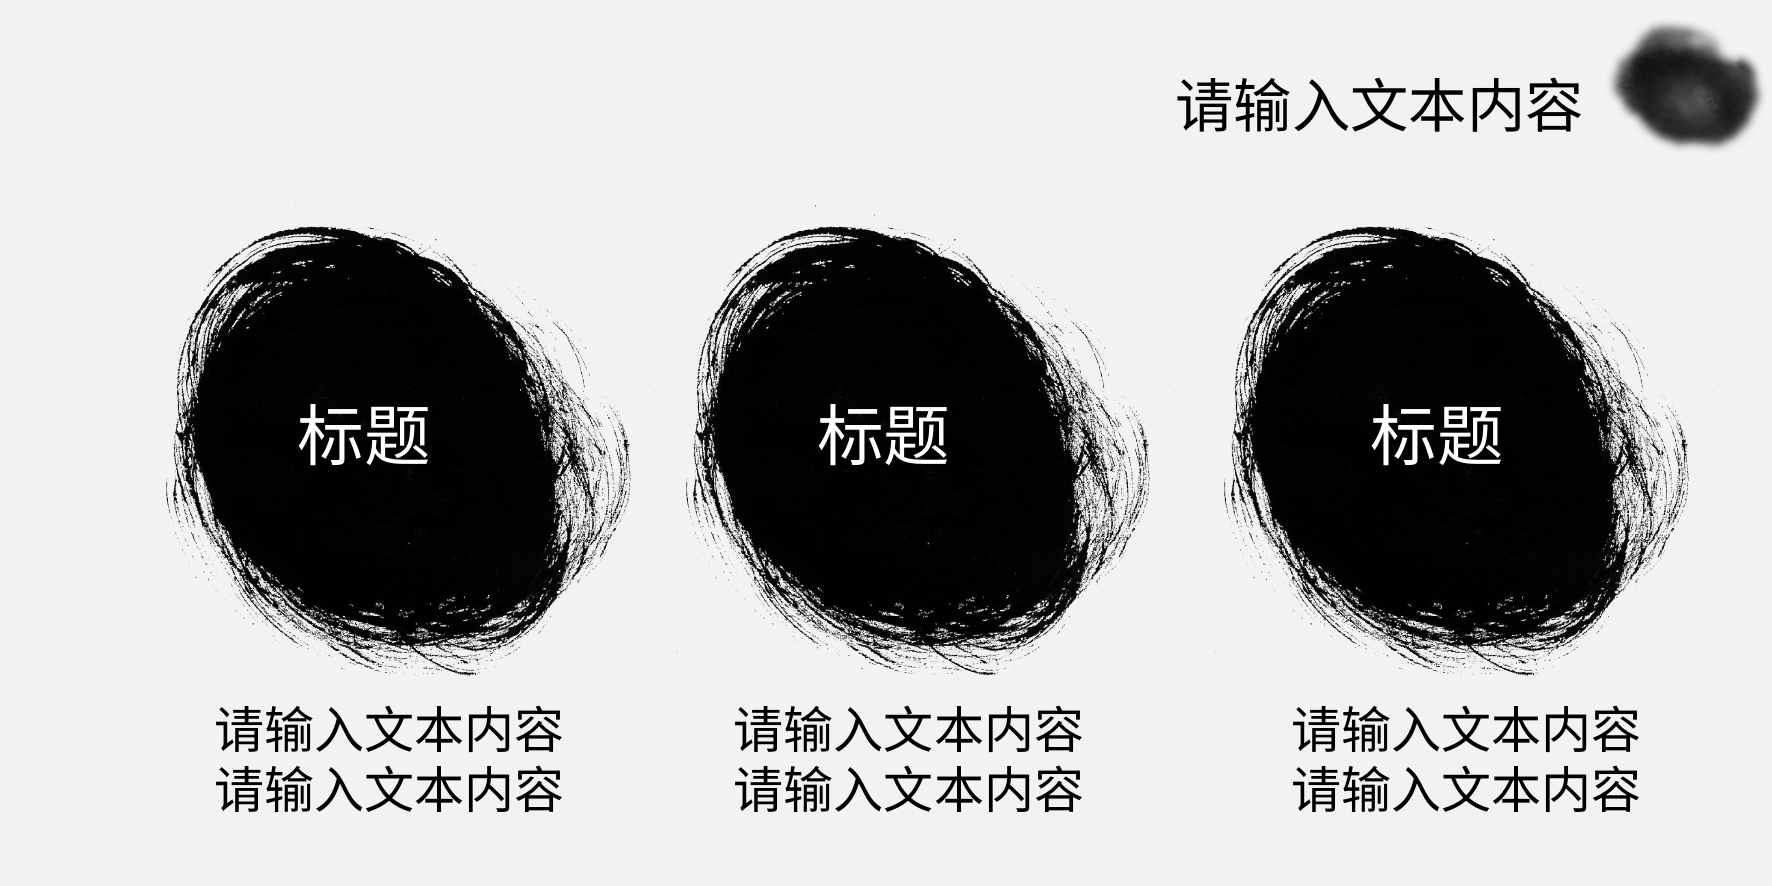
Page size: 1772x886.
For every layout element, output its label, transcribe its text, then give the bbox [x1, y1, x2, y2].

picture [144, 205, 1184, 725]
text_box 请输入文本内容 [1161, 61, 1596, 147]
text_box 请输入文本内容 请输入文本内容 [719, 725, 1184, 826]
picture [1202, 205, 1723, 725]
text_box 请输入文本内容 请输入文本内容 [1277, 691, 1742, 826]
picture [1596, 13, 1772, 165]
text_box 请输入文本内容 请输入文本内容 [199, 725, 665, 826]
